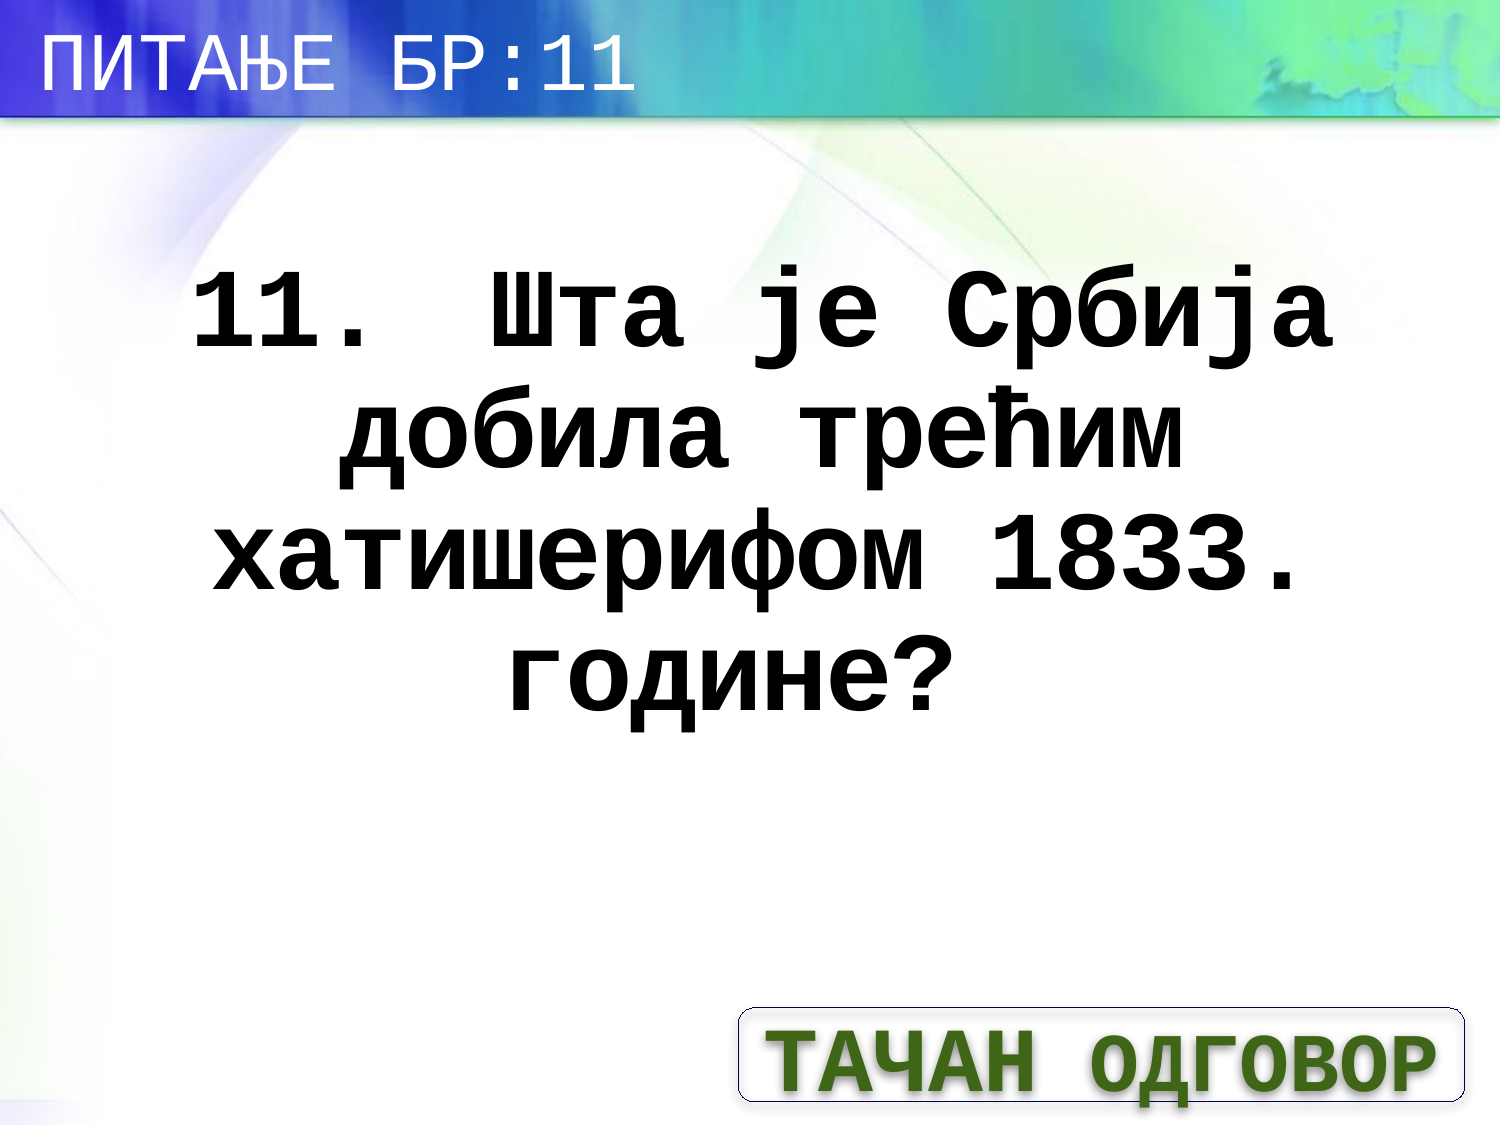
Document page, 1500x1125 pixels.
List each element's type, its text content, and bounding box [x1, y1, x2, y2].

text_box ПИТАЊЕ БР:11 [23, 0, 692, 115]
picture [0, 0, 1500, 1125]
text_box ТАЧАН ОДГОВОР [738, 1007, 1465, 1102]
title 11. Шта је Србија добила трећим хатишерифом 1833. године? [128, 234, 1395, 750]
